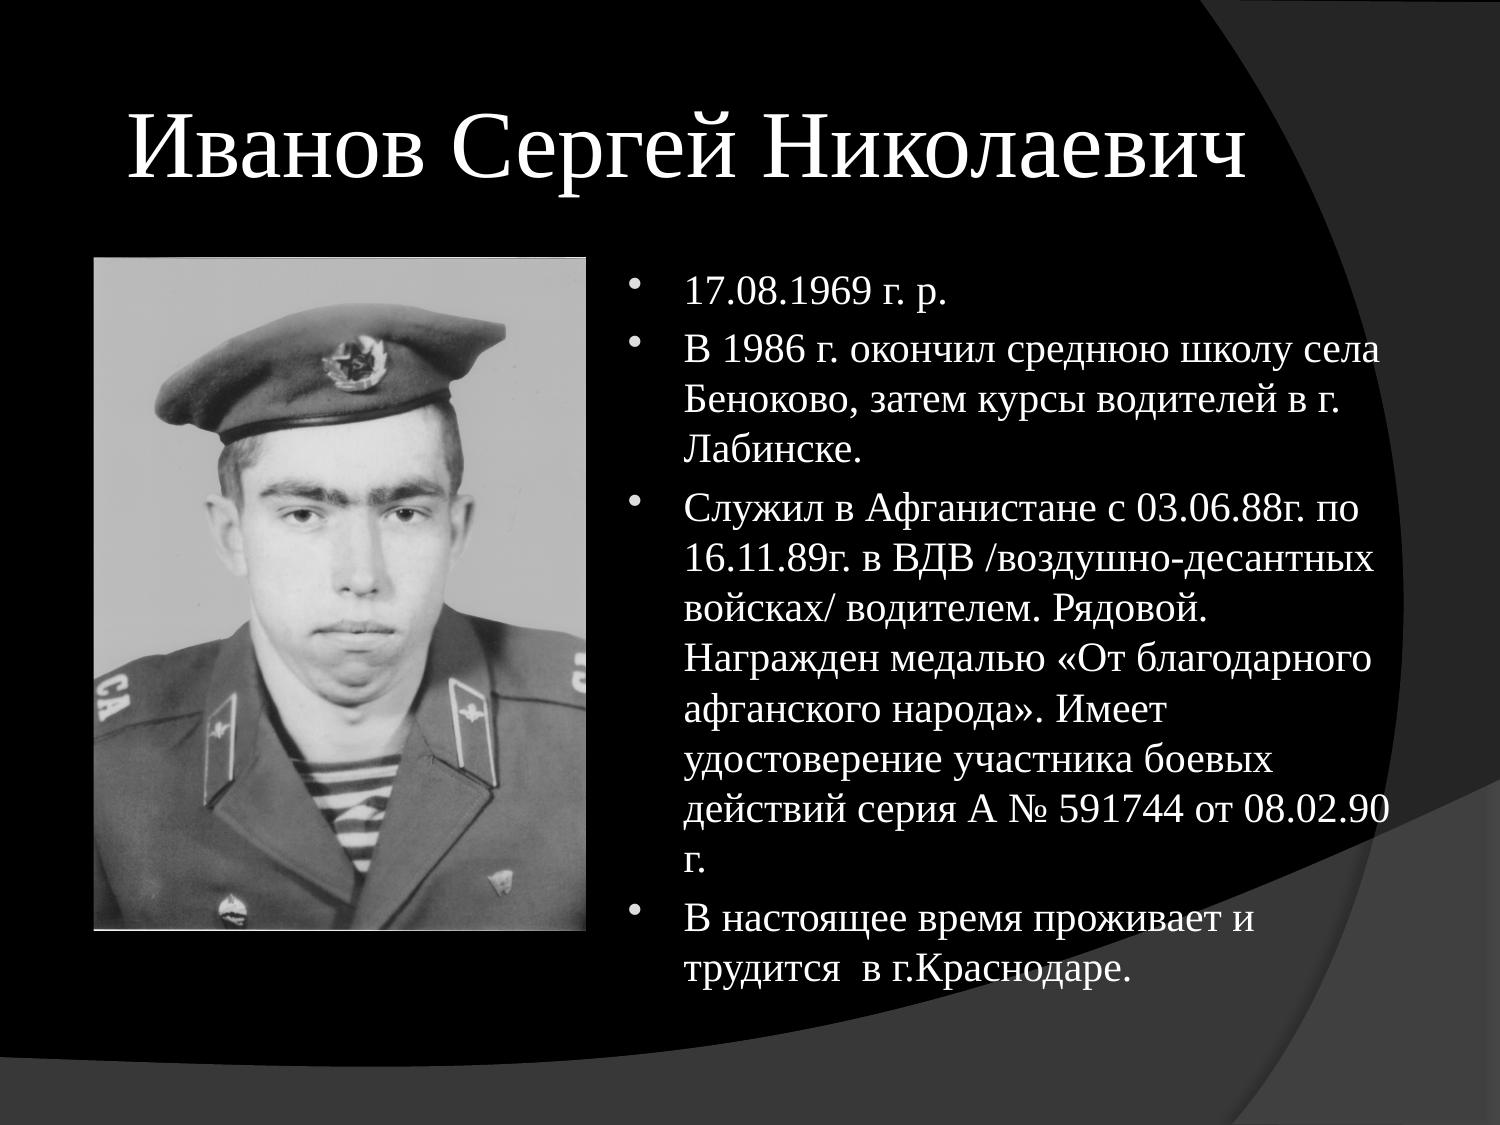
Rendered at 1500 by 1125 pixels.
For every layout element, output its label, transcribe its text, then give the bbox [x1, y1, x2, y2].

list 17.08.1969 г. р. В 1986 г. окончил среднюю школу села Беноково, затем курсы водителей в г. Лабинске. Служил в Афганистане с 03.06.88г. по 16.11.89г. в ВДВ /воздушно-десантных войсках/ водителем. Рядовой. Награжден медалью «От благодарного афганского народа». Имеет удостоверение участника боевых действий серия А № 591744 от 08.02.90 г. В настоящее время проживает и трудится в г.Краснодаре. [609, 254, 1418, 1008]
title Иванов Сергей Николаевич [75, 45, 1300, 233]
picture [93, 257, 587, 932]
